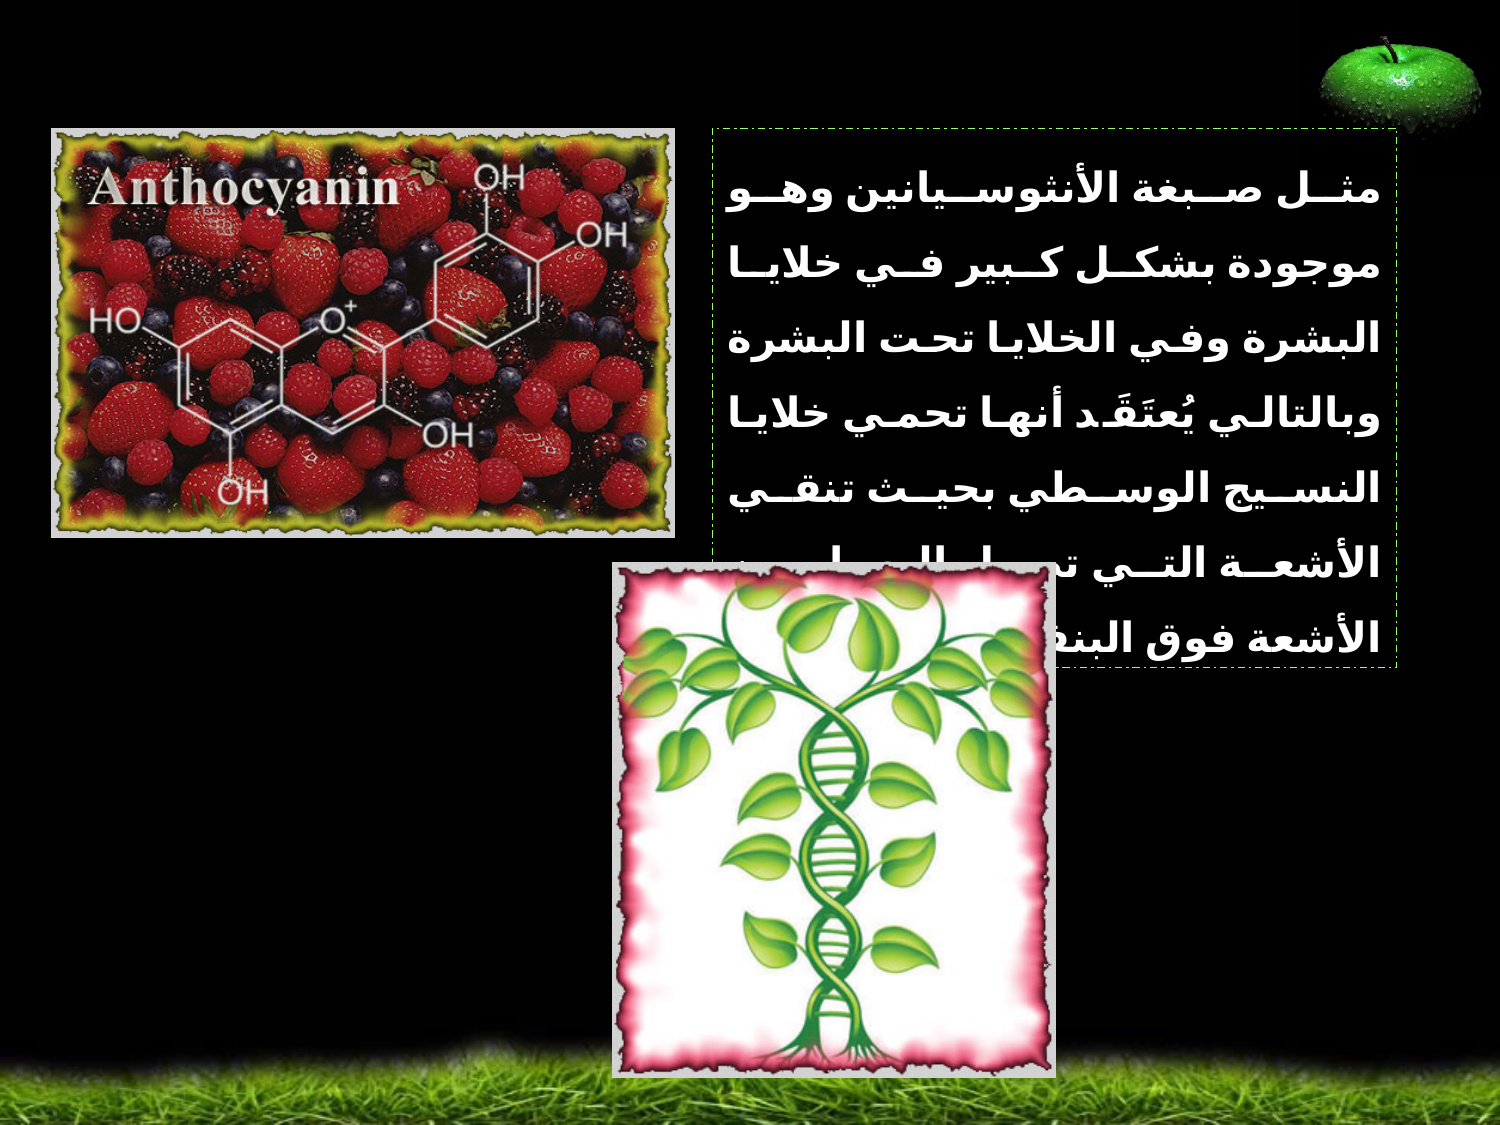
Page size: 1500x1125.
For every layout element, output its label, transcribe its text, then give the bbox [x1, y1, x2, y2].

text_box مثل صبغة الأنثوسيانين وهو موجودة بشكل كبير في خلايا البشرة وفي الخلايا تحت البشرة وبالتالي يُعتَقَد أنها تحمي خلايا النسيج الوسطي بحيث تنقي الأشعة التي تصل إليها من الأشعة فوق البنفسجية. [712, 128, 1397, 668]
picture [0, 0, 1500, 1125]
